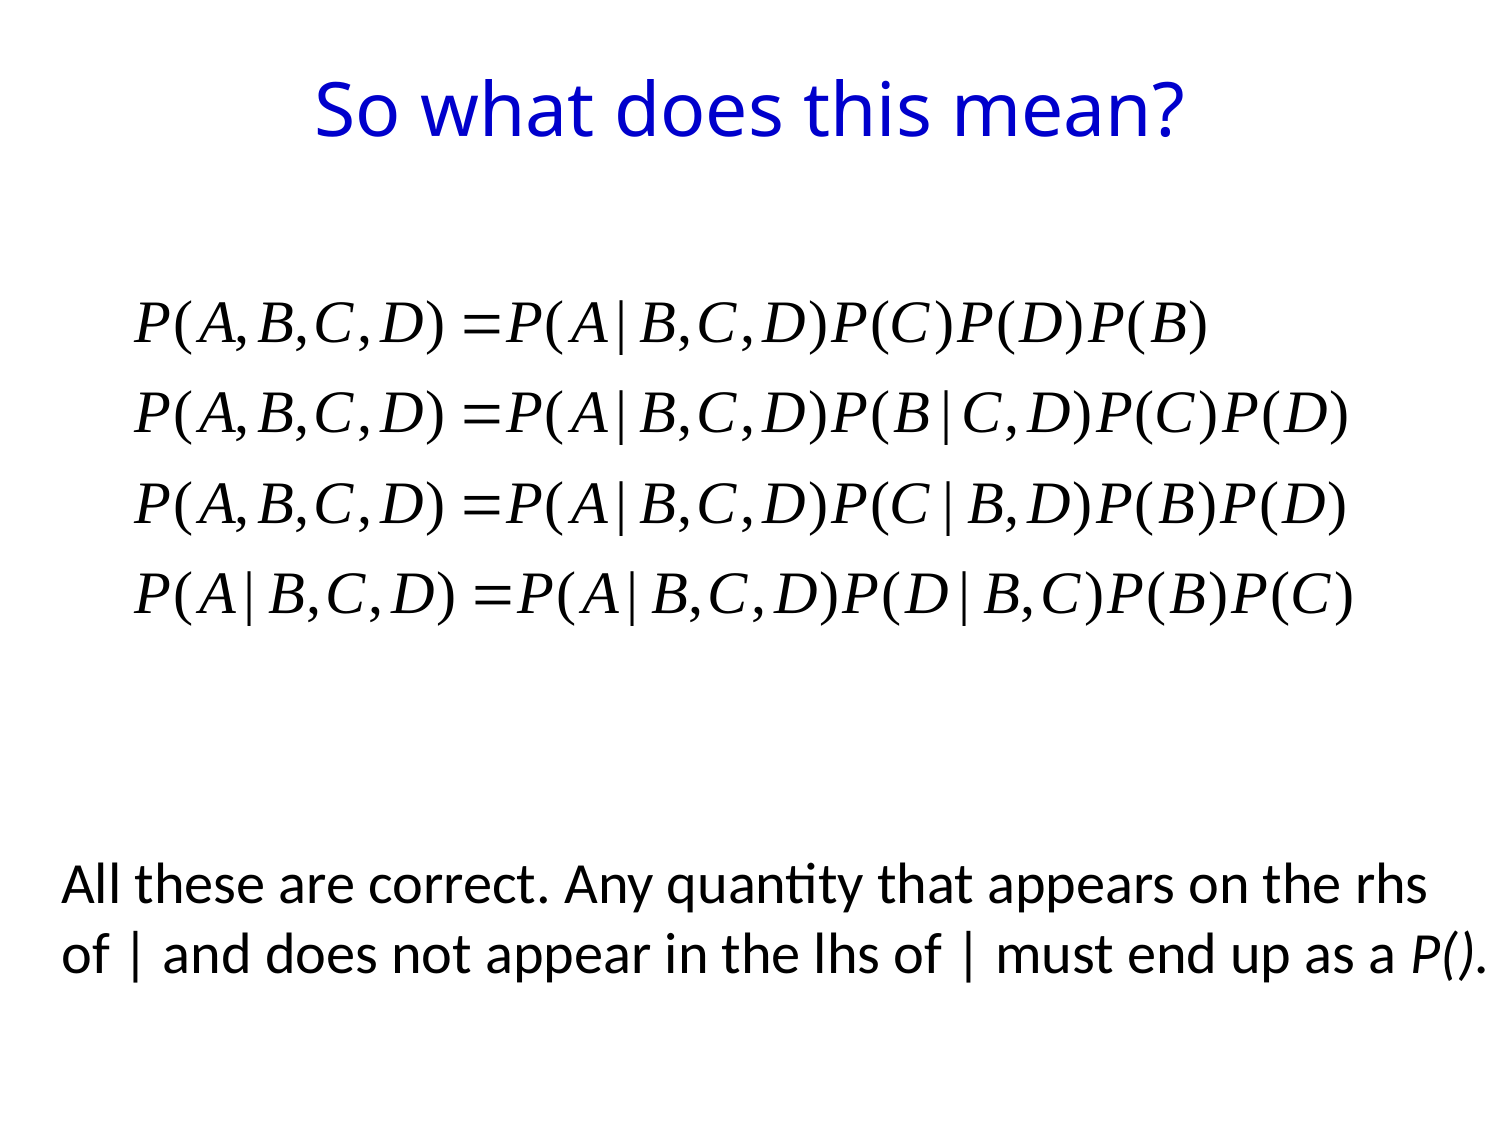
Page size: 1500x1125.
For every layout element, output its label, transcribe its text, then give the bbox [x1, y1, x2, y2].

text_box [124, 288, 1364, 638]
title So what does this mean? [75, 12, 1425, 200]
text_box All these are correct. Any quantity that appears on the rhs of | and does not appear in the lhs of | must end up as a P(). [46, 837, 1500, 993]
